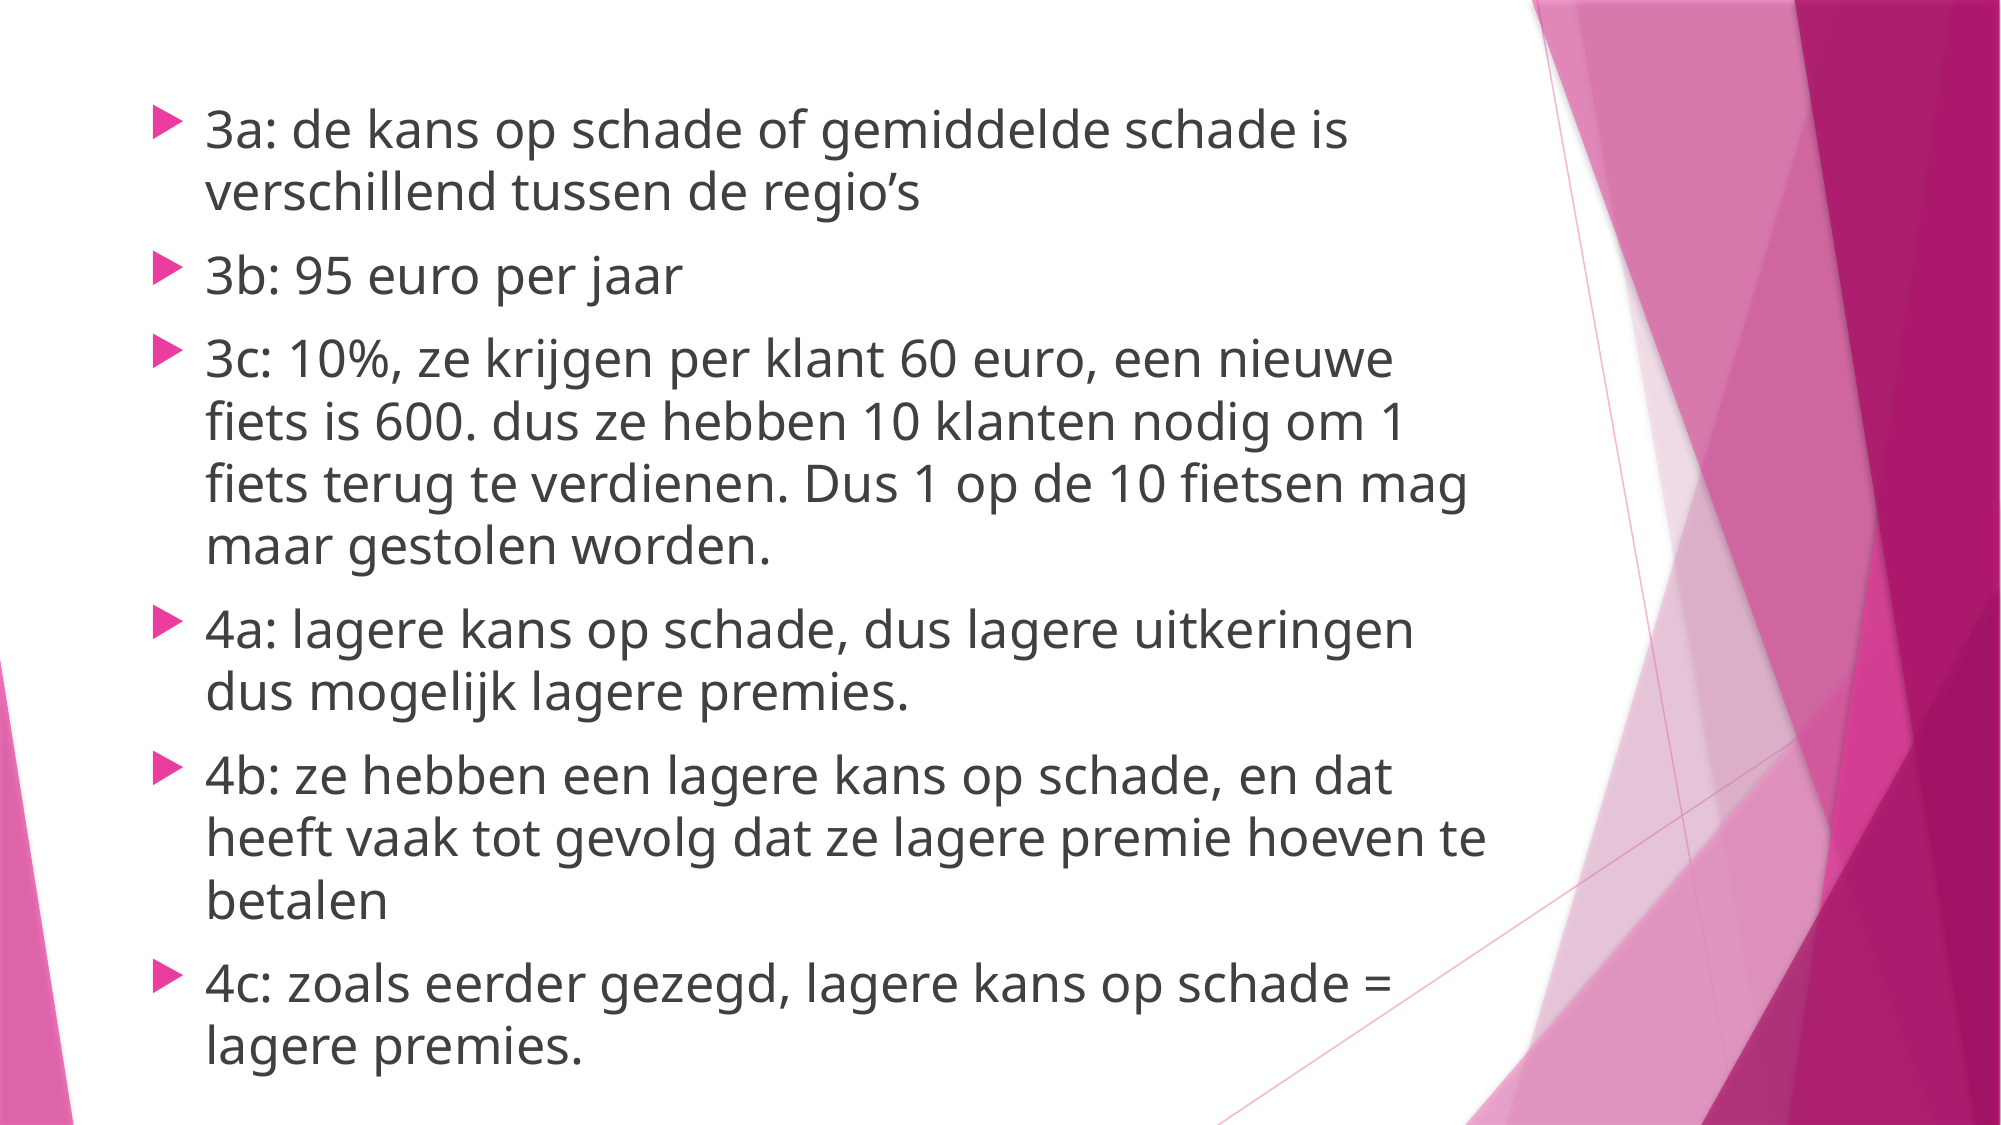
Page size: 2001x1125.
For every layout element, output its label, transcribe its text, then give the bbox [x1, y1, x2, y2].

list 3a: de kans op schade of gemiddelde schade is verschillend tussen de regio’s 3b: 95 euro per jaar 3c: 10%, ze krijgen per klant 60 euro, een nieuwe fiets is 600. dus ze hebben 10 klanten nodig om 1 fiets terug te verdienen. Dus 1 op de 10 fietsen mag maar gestolen worden. 4a: lagere kans op schade, dus lagere uitkeringen dus mogelijk lagere premies. 4b: ze hebben een lagere kans op schade, en dat heeft vaak tot gevolg dat ze lagere premie hoeven te betalen 4c: zoals eerder gezegd, lagere kans op schade = lagere premies. [134, 88, 1522, 992]
